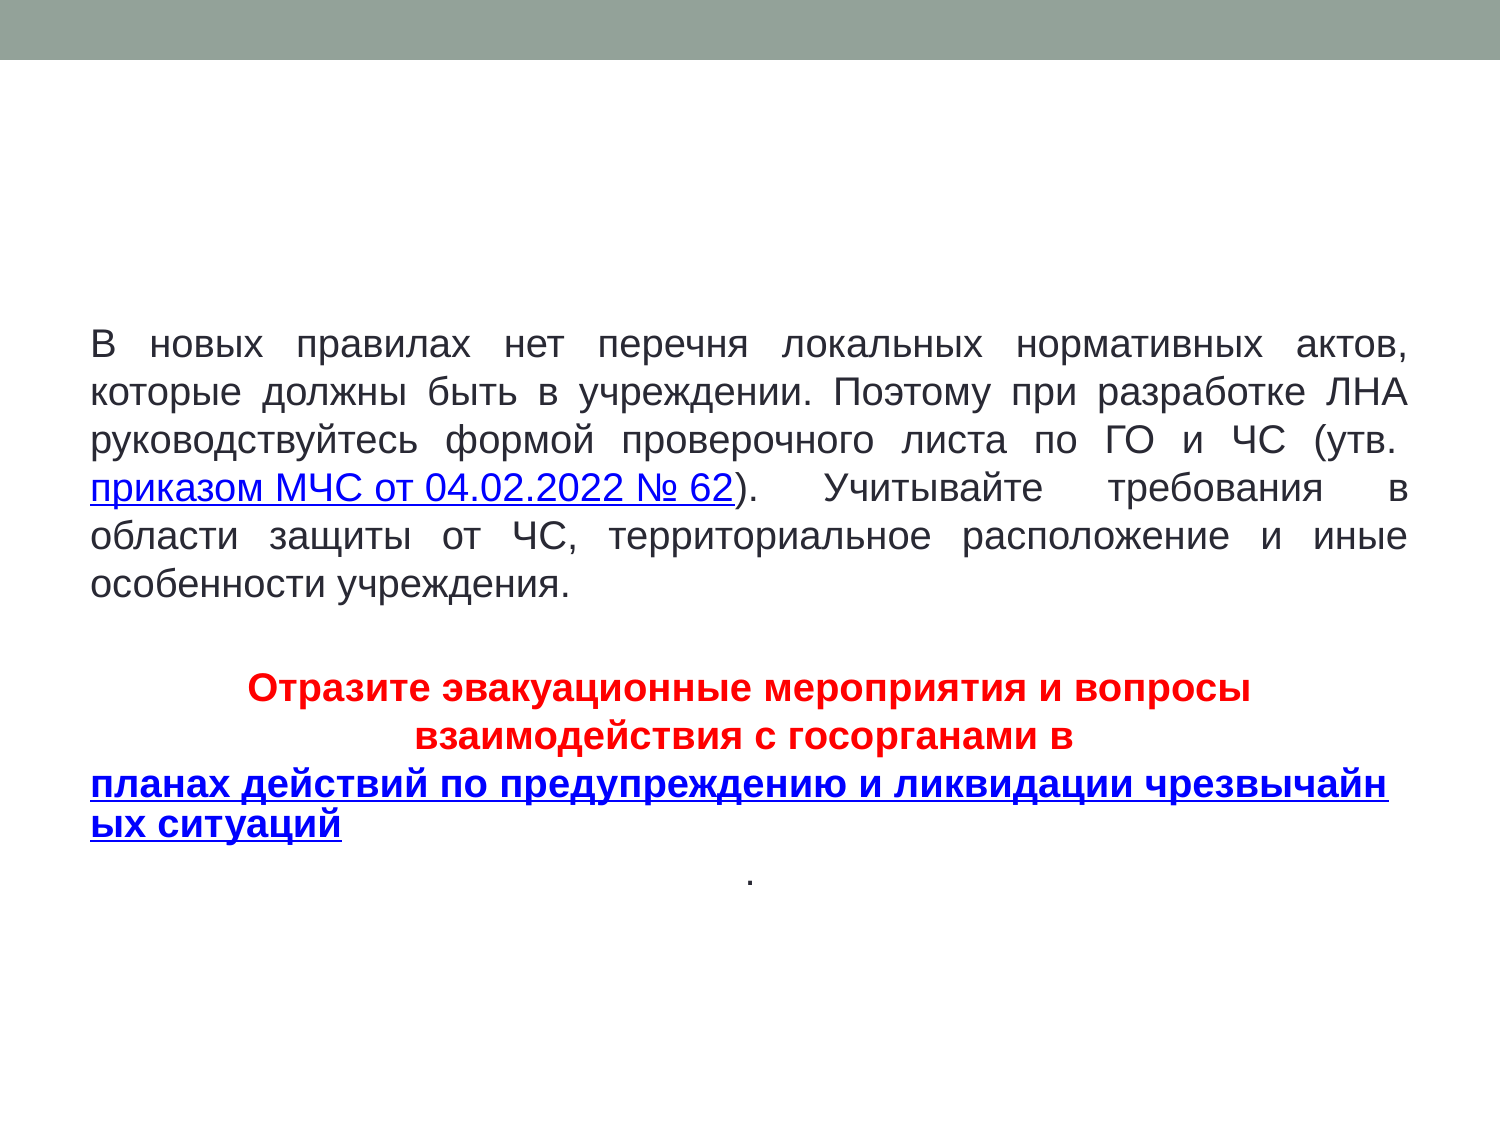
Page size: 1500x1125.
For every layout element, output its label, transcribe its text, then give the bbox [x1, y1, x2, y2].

list В новых правилах нет перечня локальных нормативных актов, которые должны быть в учреждении. Поэтому при разработке ЛНА руководствуйтесь формой проверочного листа по ГО и ЧС (утв. приказом МЧС от 04.02.2022 № 62). Учитывайте требования в области защиты от ЧС, территориальное расположение и иные особенности учреждения. Отразите эвакуационные мероприятия и вопросы взаимодействия с госорганами в планах действий по предупреждению и ликвидации чрезвычайных ситуаций. [75, 262, 1425, 1063]
